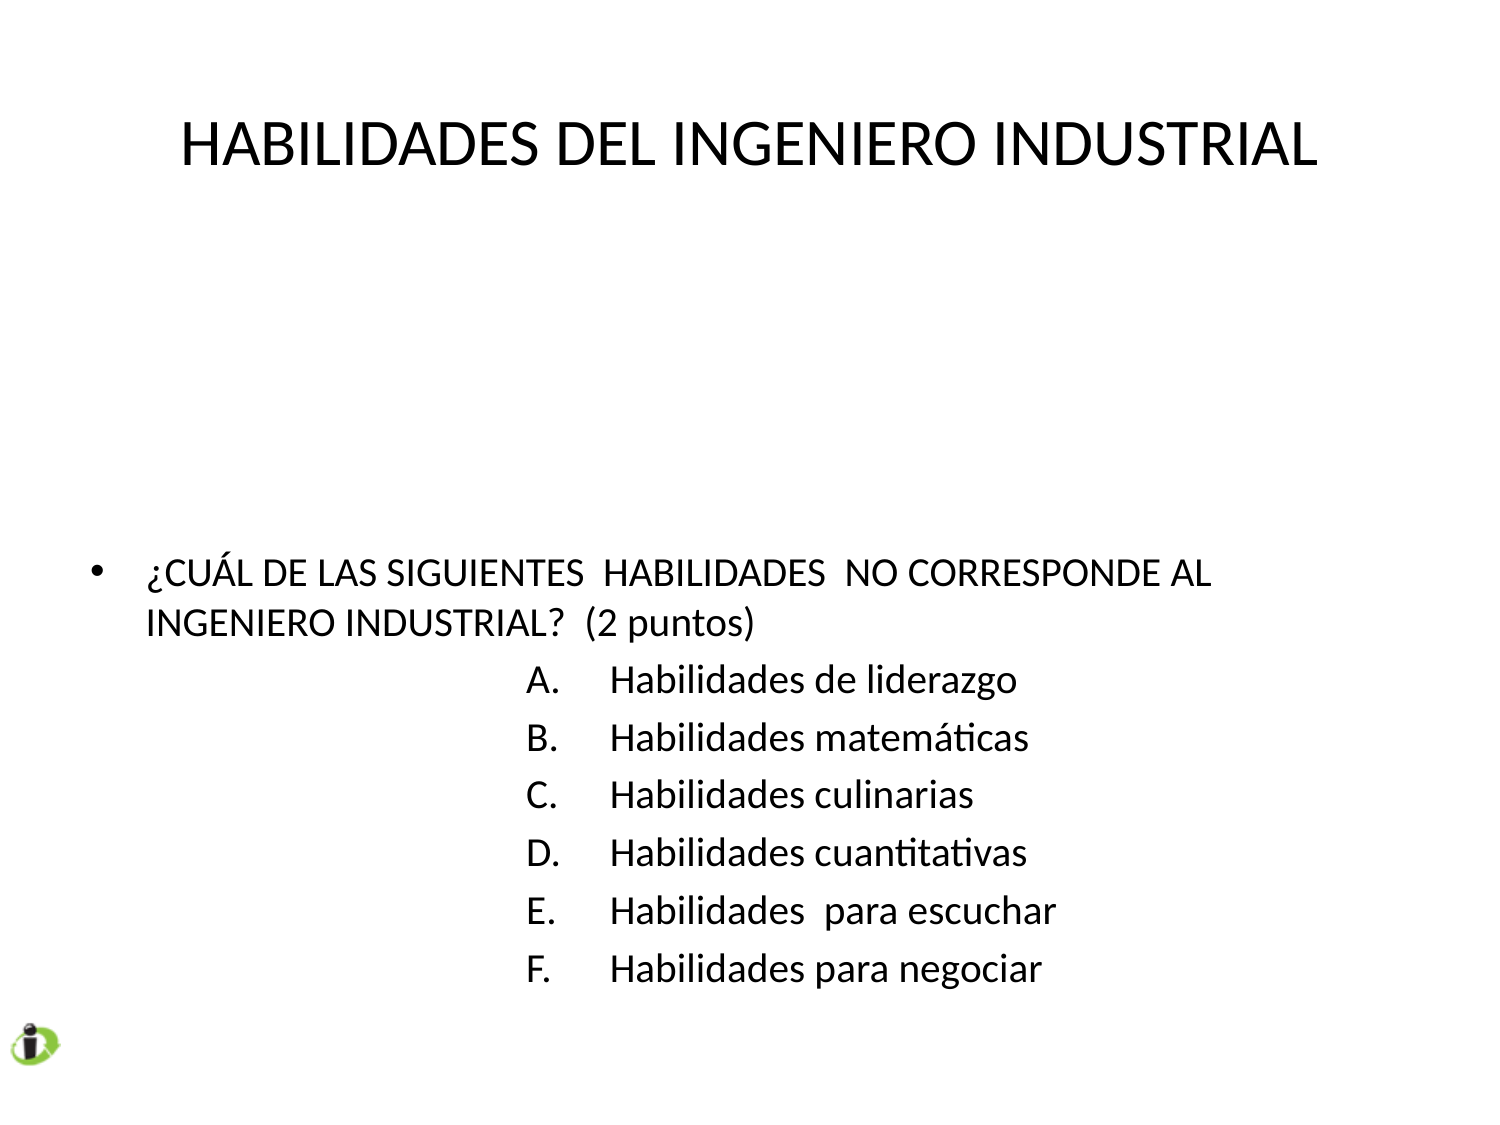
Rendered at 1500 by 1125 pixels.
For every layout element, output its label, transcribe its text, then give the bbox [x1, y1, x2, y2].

title HABILIDADES DEL INGENIERO INDUSTRIAL [75, 45, 1425, 233]
list ¿CUÁL DE LAS SIGUIENTES HABILIDADES NO CORRESPONDE AL INGENIERO INDUSTRIAL? (2 puntos) Habilidades de liderazgo Habilidades matemáticas Habilidades culinarias Habilidades cuantitativas Habilidades para escuchar Habilidades para negociar [75, 262, 1425, 1005]
picture [10, 1020, 61, 1072]
